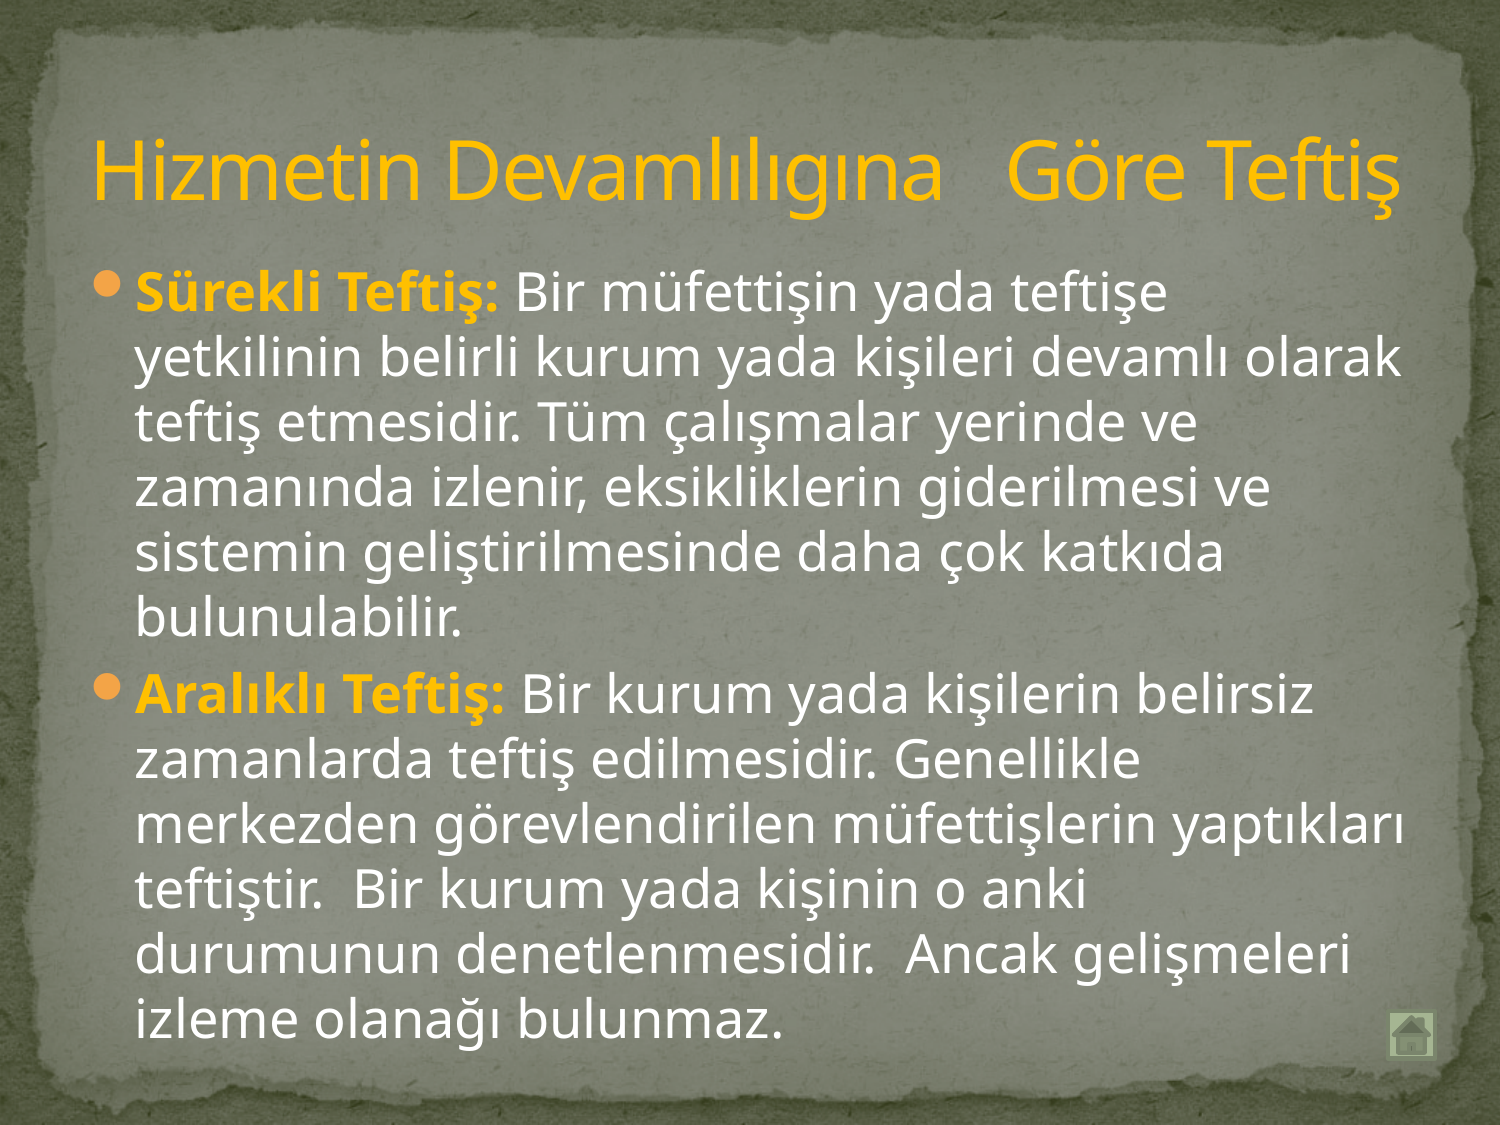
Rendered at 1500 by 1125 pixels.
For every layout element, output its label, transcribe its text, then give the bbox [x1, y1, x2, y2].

list Sürekli Teftiş: Bir müfettişin yada teftişe yetkilinin belirli kurum yada kişileri devamlı olarak teftiş etmesidir. Tüm çalışmalar yerinde ve zamanında izlenir, eksikliklerin giderilmesi ve sistemin geliştirilmesinde daha çok katkıda bulunulabilir. Aralıklı Teftiş: Bir kurum yada kişilerin belirsiz zamanlarda teftiş edilmesidir. Genellikle merkezden görevlendirilen müfettişlerin yaptıkları teftiştir. Bir kurum yada kişinin o anki durumunun denetlenmesidir. Ancak gelişmeleri izleme olanağı bulunmaz. [75, 249, 1425, 1000]
title Hizmetin Devamlılıgına Göre Teftiş [74, 24, 1425, 225]
text_box [1386, 1009, 1437, 1061]
